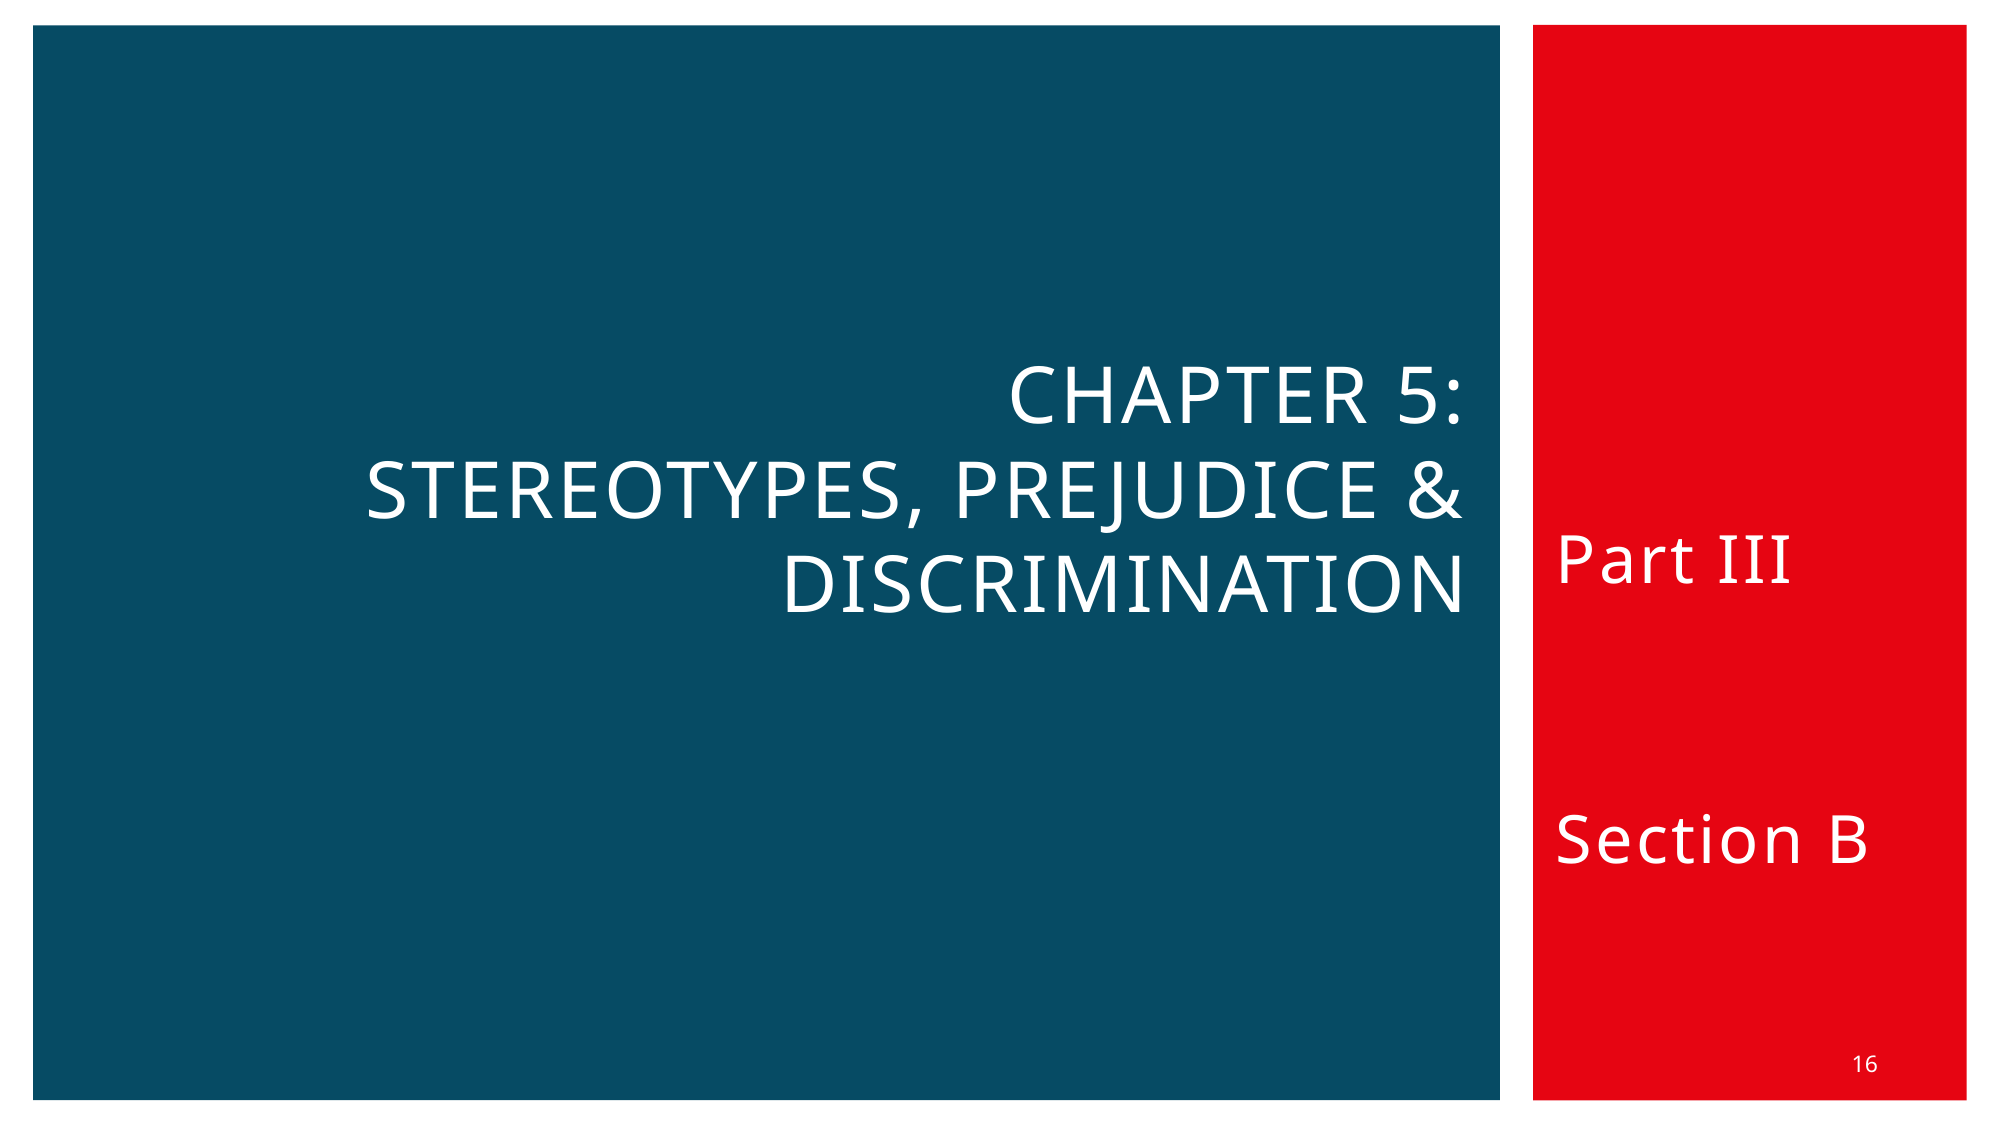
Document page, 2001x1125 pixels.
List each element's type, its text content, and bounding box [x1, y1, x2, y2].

title Chapter 5: Stereotypes, Prejudice & Discrimination [99, 336, 1484, 637]
subtitle Part III Section B [1540, 461, 1974, 933]
slide_number 16 [1800, 1041, 1930, 1089]
